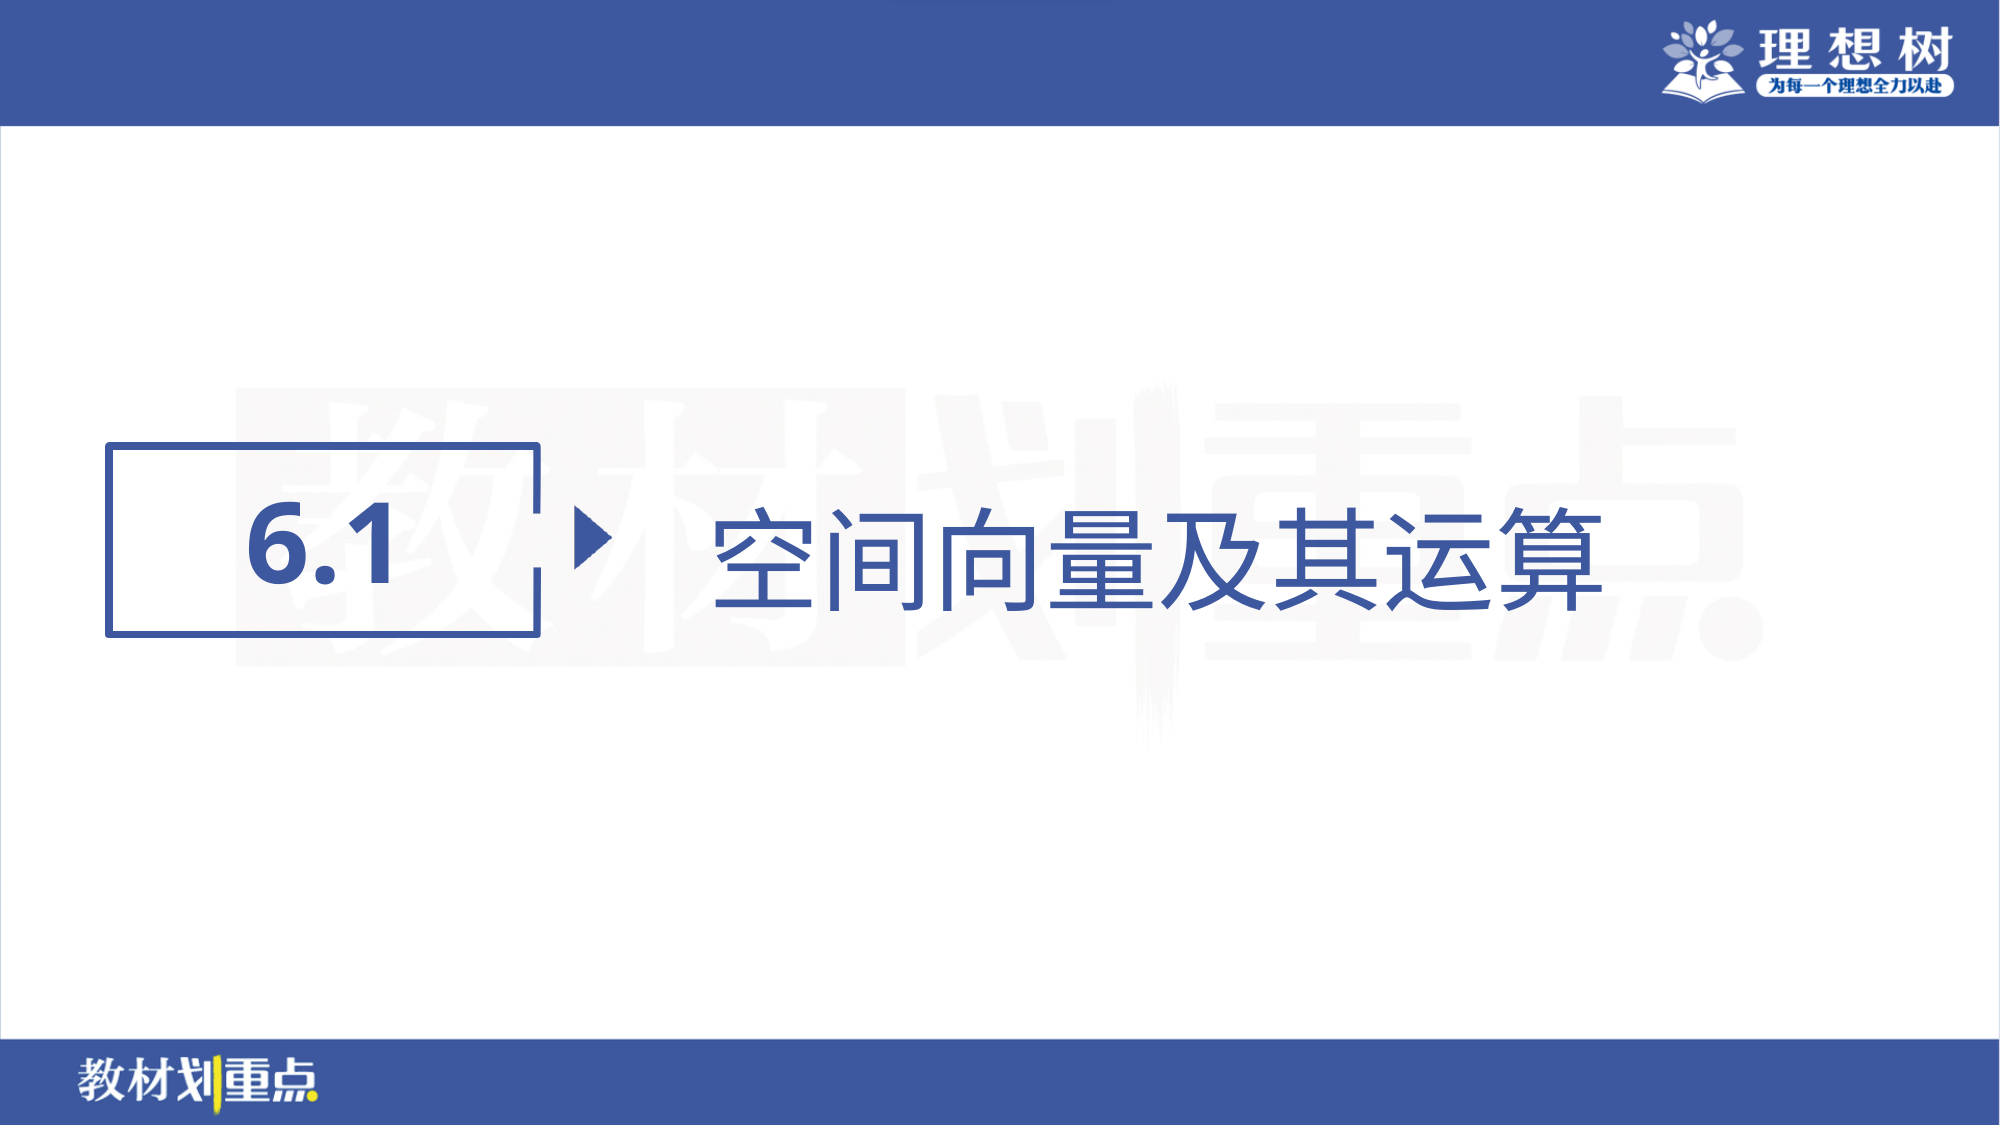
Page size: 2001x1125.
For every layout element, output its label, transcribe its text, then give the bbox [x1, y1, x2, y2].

picture [0, 0, 2000, 1125]
text_box 空间向量及其运算 [708, 424, 1967, 635]
